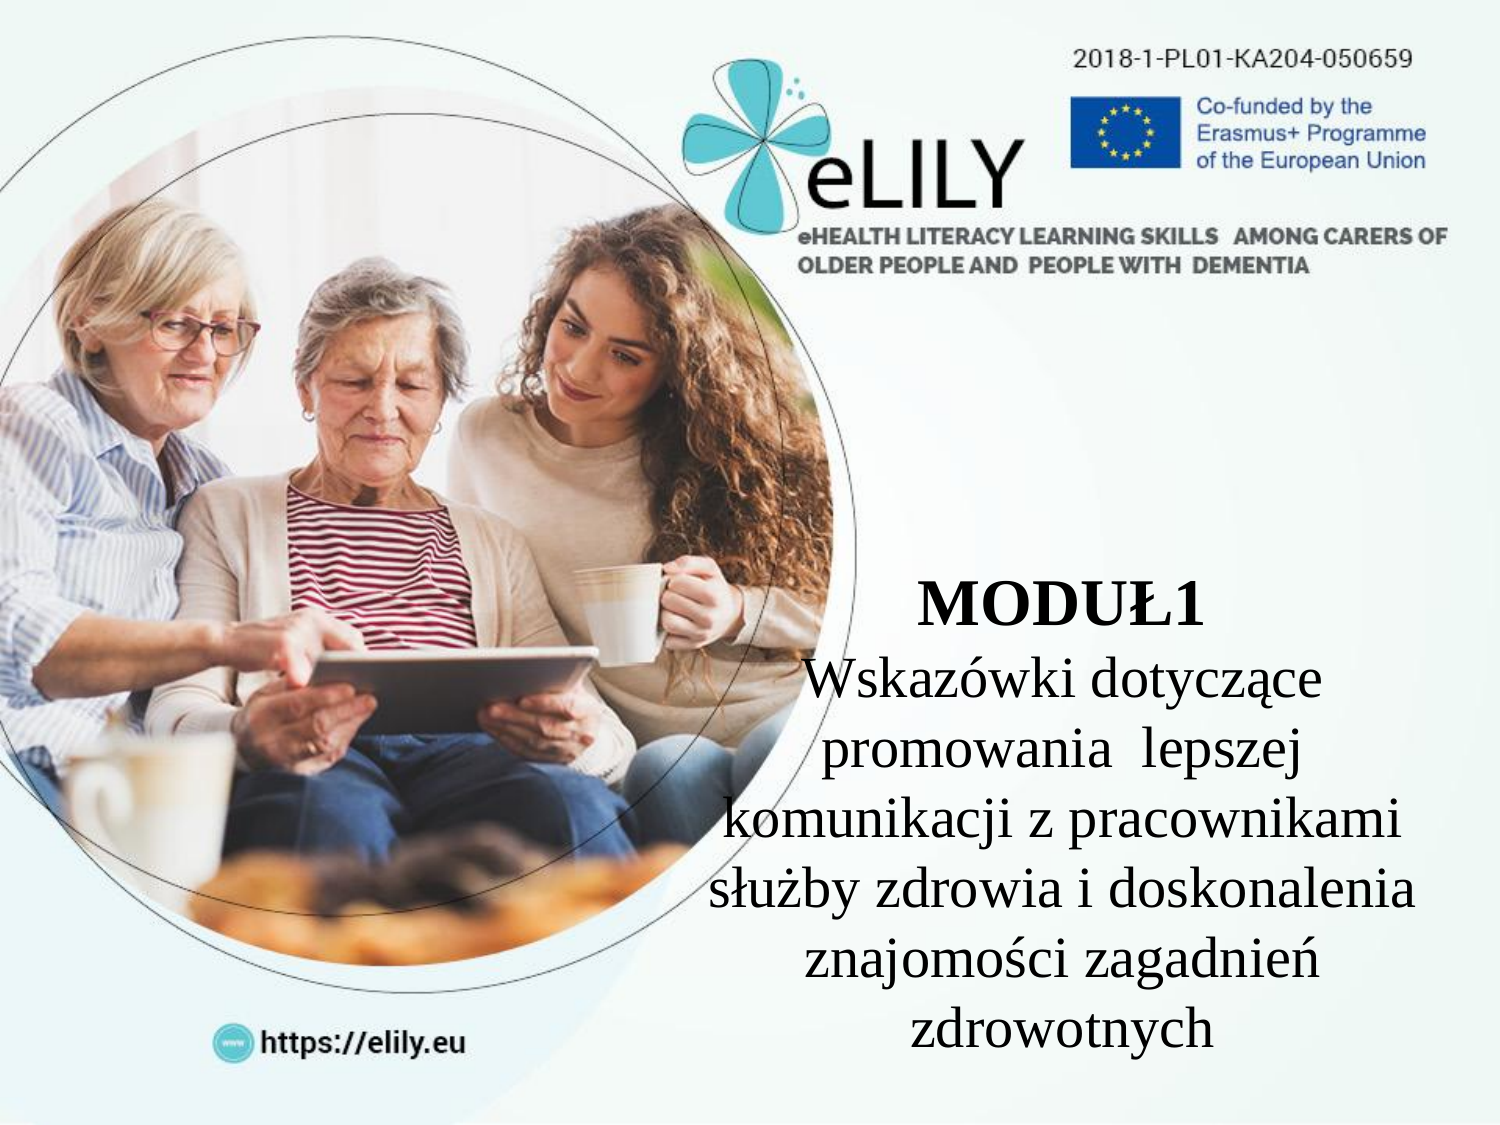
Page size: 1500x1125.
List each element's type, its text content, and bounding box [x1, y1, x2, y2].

text_box MODUŁ1 Wskazówki dotyczące promowania lepszej komunikacji z pracownikami służby zdrowia i doskonalenia znajomości zagadnień zdrowotnych [658, 551, 1467, 1067]
picture [0, 0, 1500, 1125]
